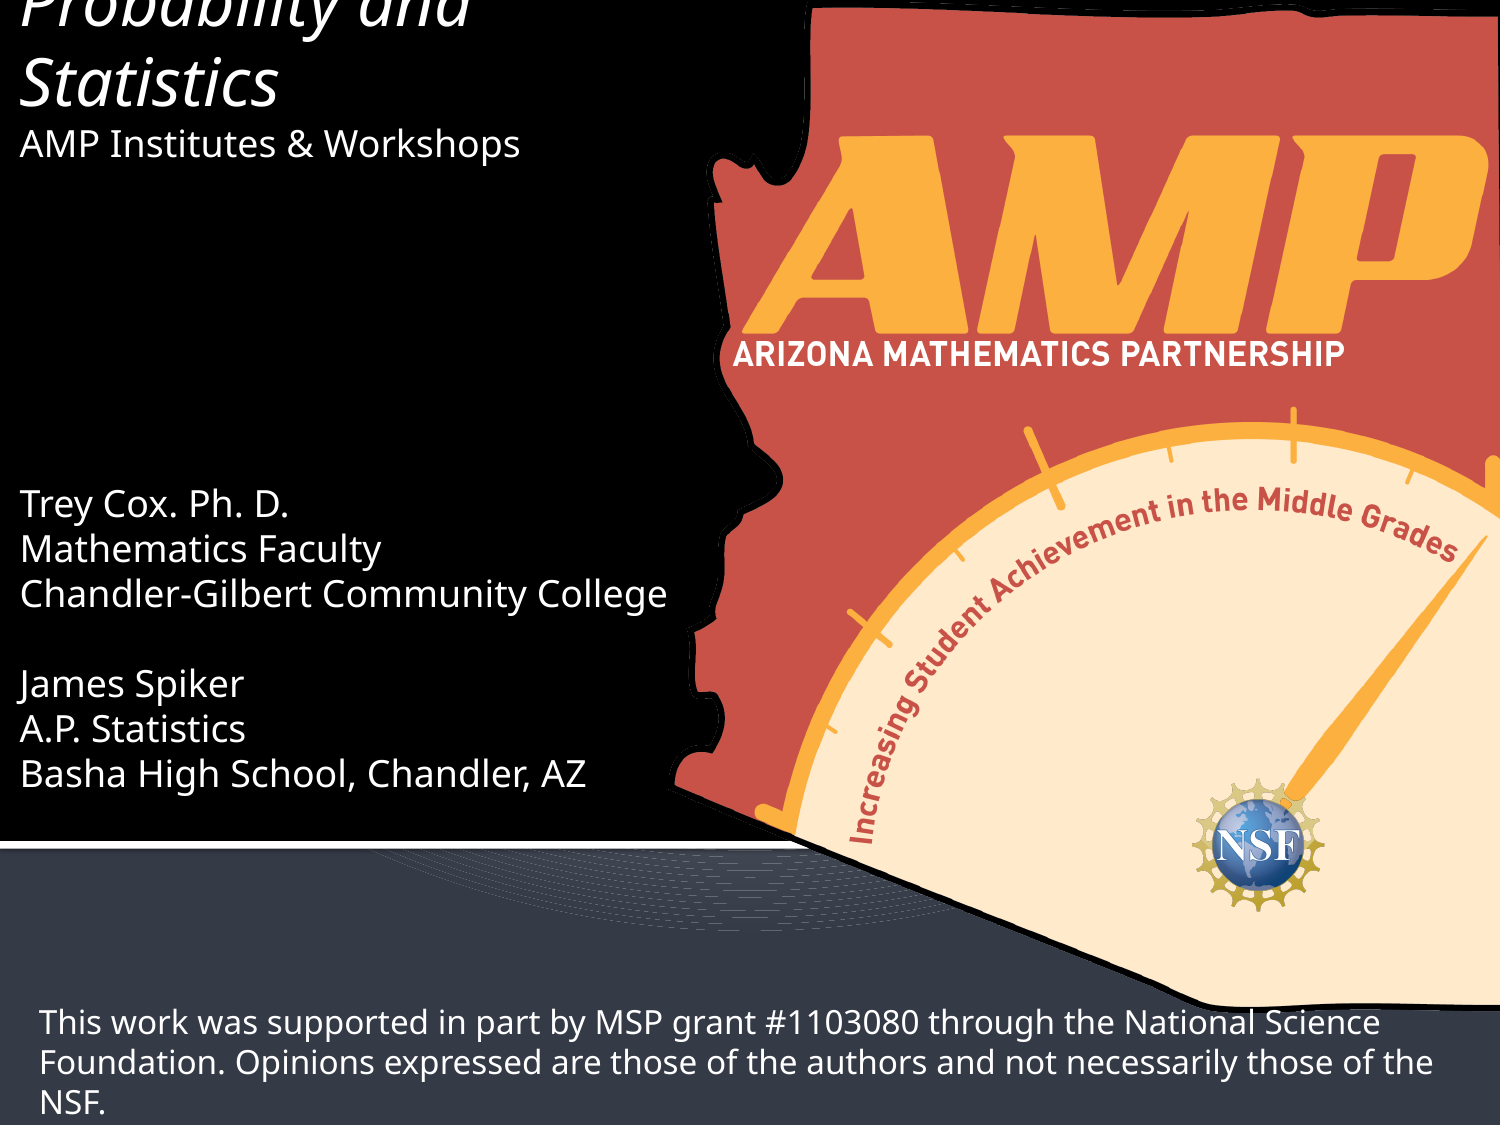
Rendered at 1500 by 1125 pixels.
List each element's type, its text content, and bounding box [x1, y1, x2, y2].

picture [668, 1, 1500, 1013]
text_box This work was supported in part by MSP grant #1103080 through the National Science Foundation. Opinions expressed are those of the authors and not necessarily those of the NSF. [19, 908, 1495, 1121]
text_box Probability and Statistics AMP Institutes & Workshops Trey Cox. Ph. D. Mathematics Faculty Chandler-Gilbert Community College James Spiker A.P. Statistics Basha High School, Chandler, AZ [0, 74, 662, 975]
